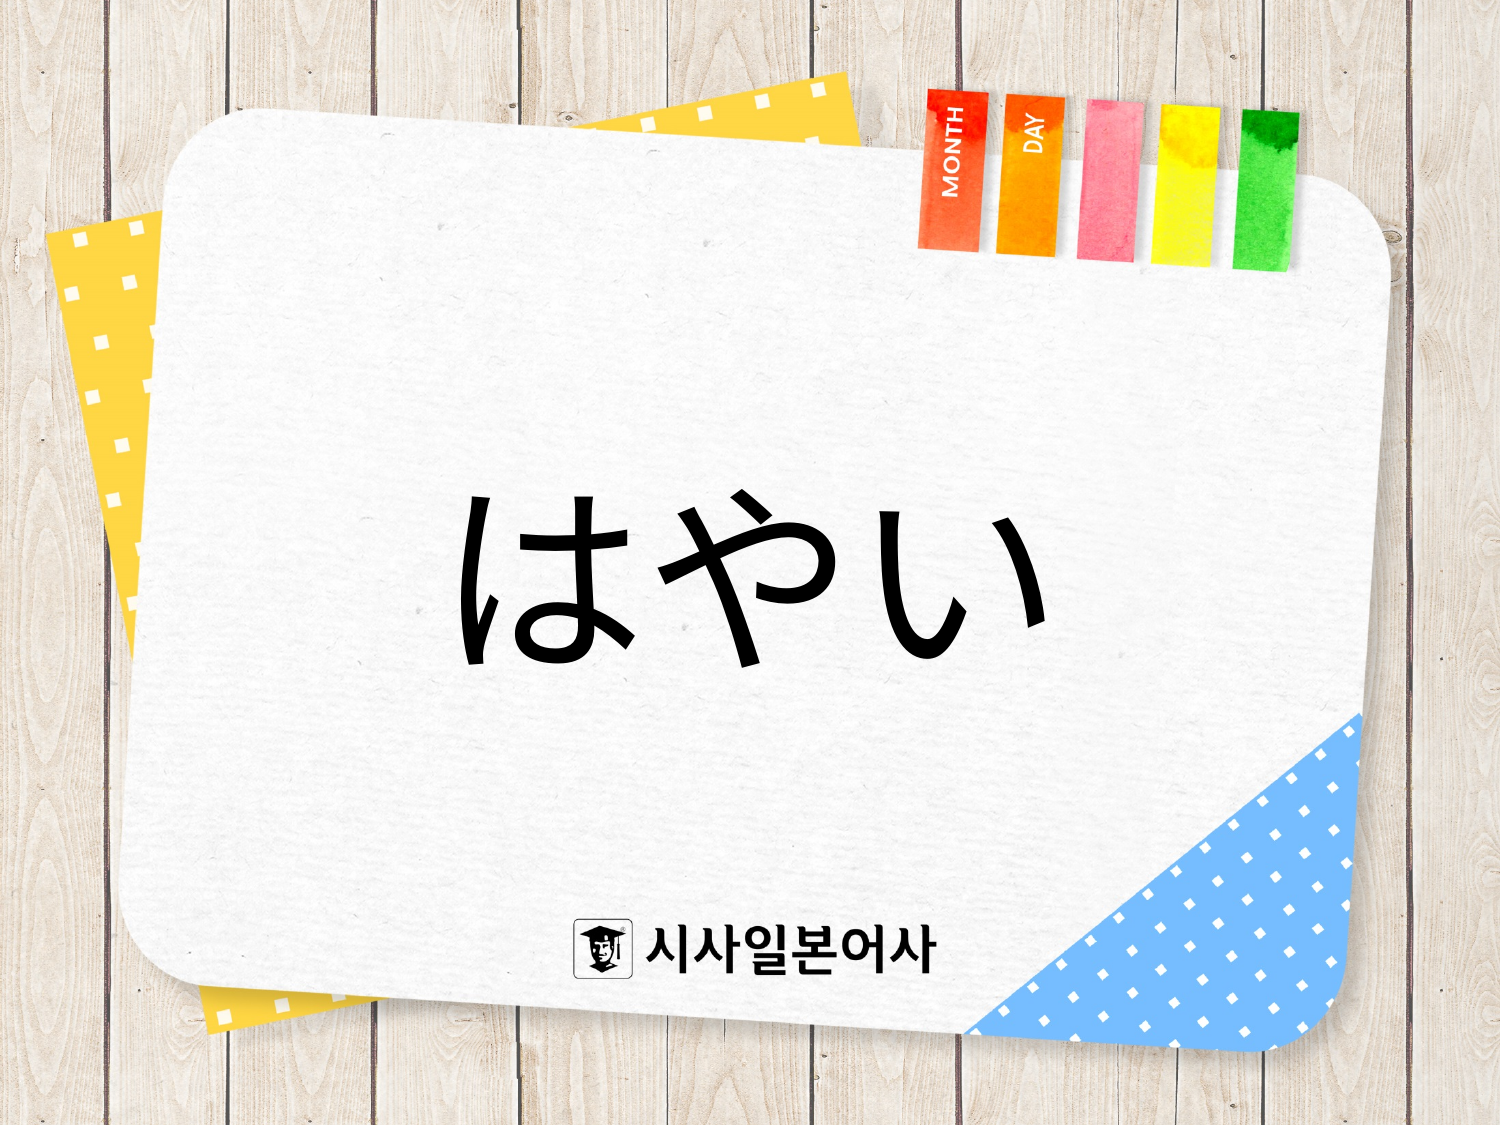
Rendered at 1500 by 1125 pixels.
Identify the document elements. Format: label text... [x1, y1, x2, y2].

title はやい [75, 338, 1425, 811]
picture [0, 0, 1500, 1125]
